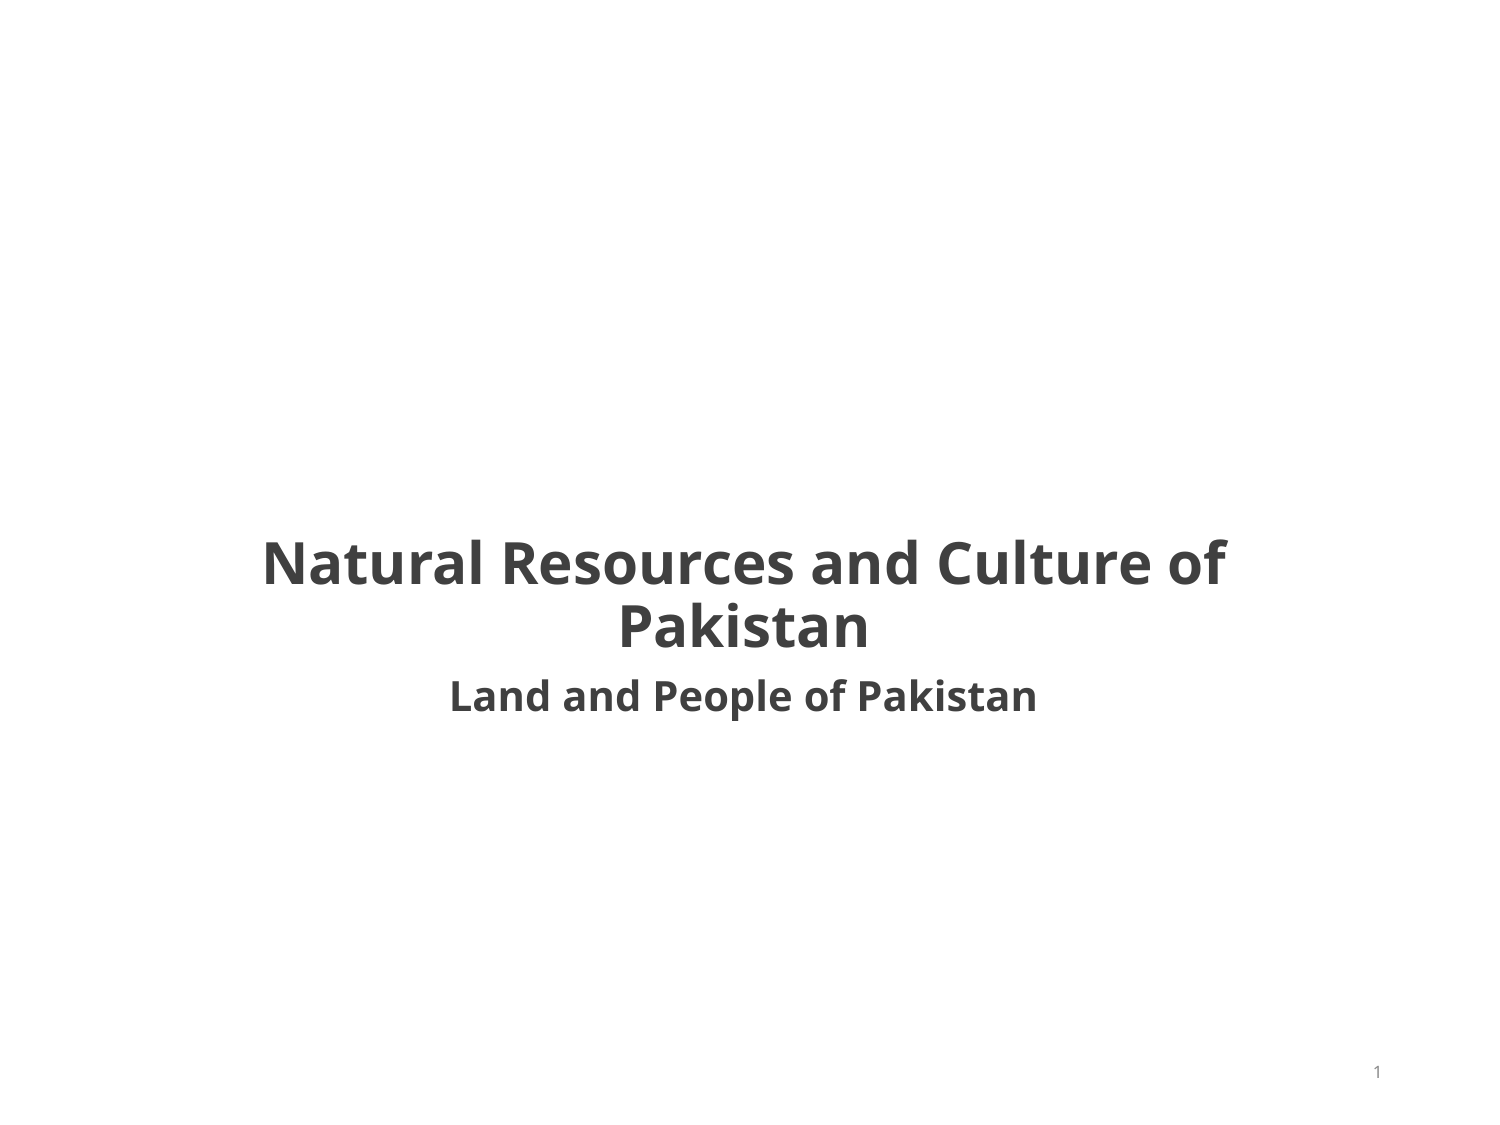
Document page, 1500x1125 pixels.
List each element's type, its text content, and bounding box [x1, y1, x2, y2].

subtitle Natural Resources and Culture of Pakistan Land and People of Pakistan [137, 526, 1350, 778]
slide_number 1 [1060, 1042, 1398, 1103]
